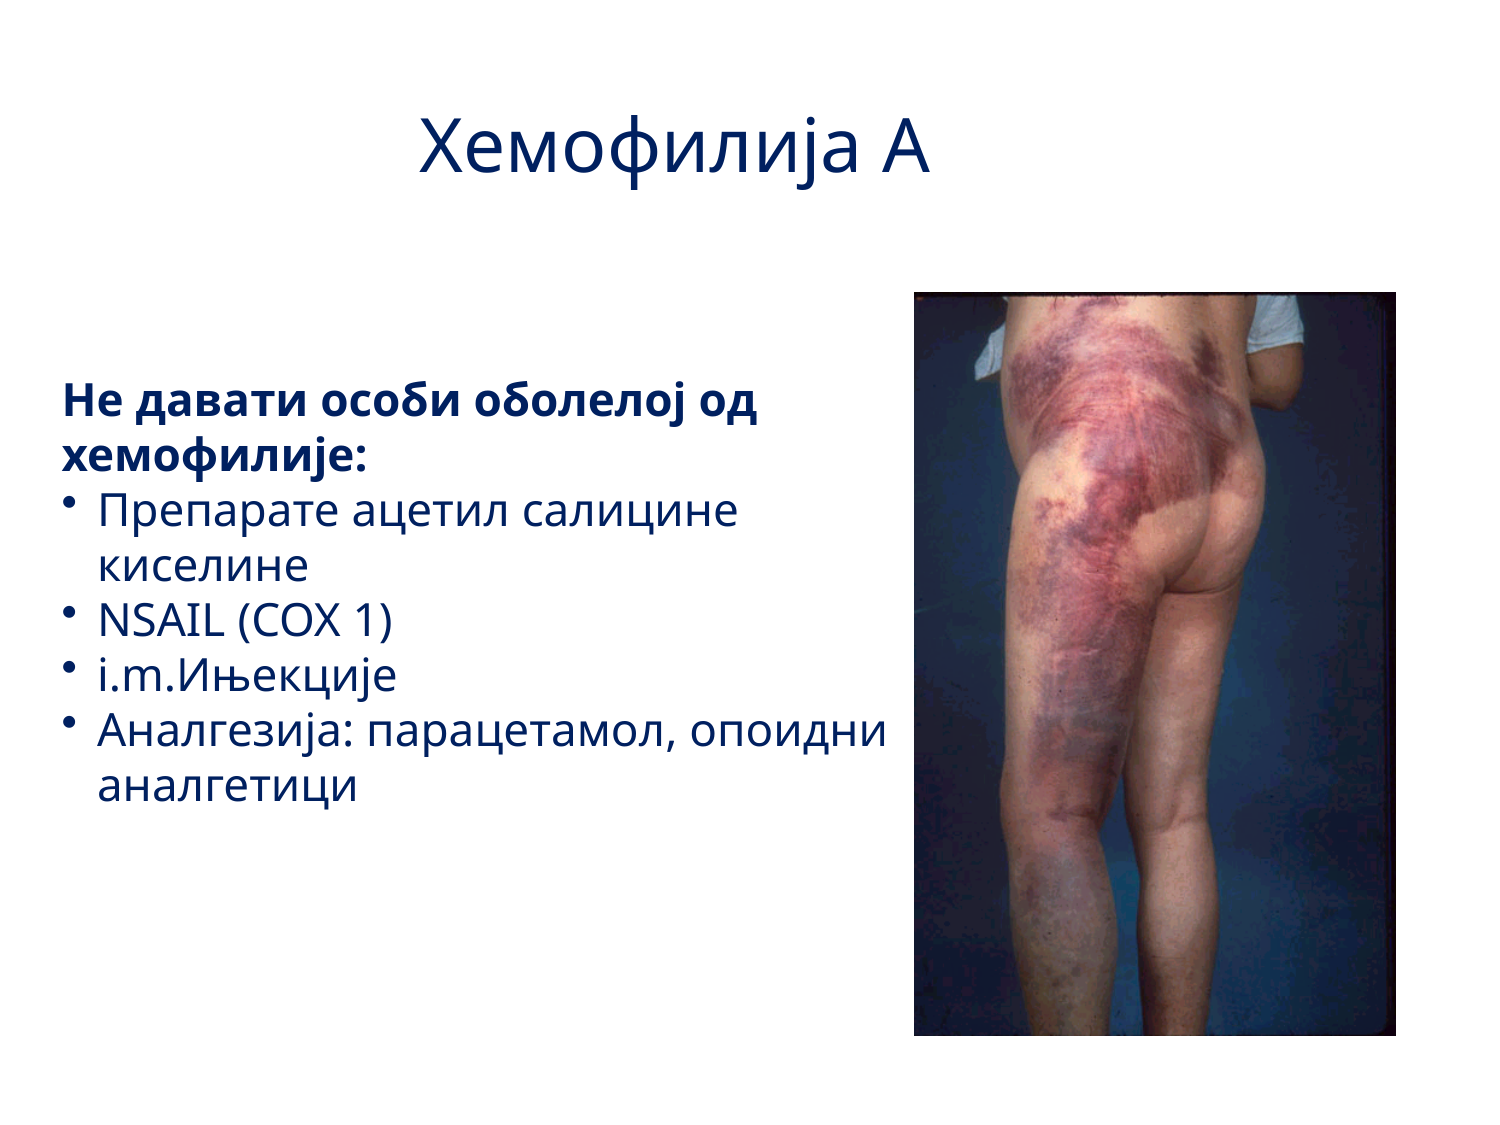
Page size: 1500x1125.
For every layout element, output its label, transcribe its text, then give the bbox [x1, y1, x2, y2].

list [913, 292, 1396, 1036]
text_box Не давати особи оболелој од хемофилије: Препарате ацетил салицине киселине NSAIL (COX 1) i.m.Ињекције Аналгезија: парацетамол, опоидни аналгетици [46, 363, 908, 818]
title Хемофилија А [0, 93, 1350, 282]
